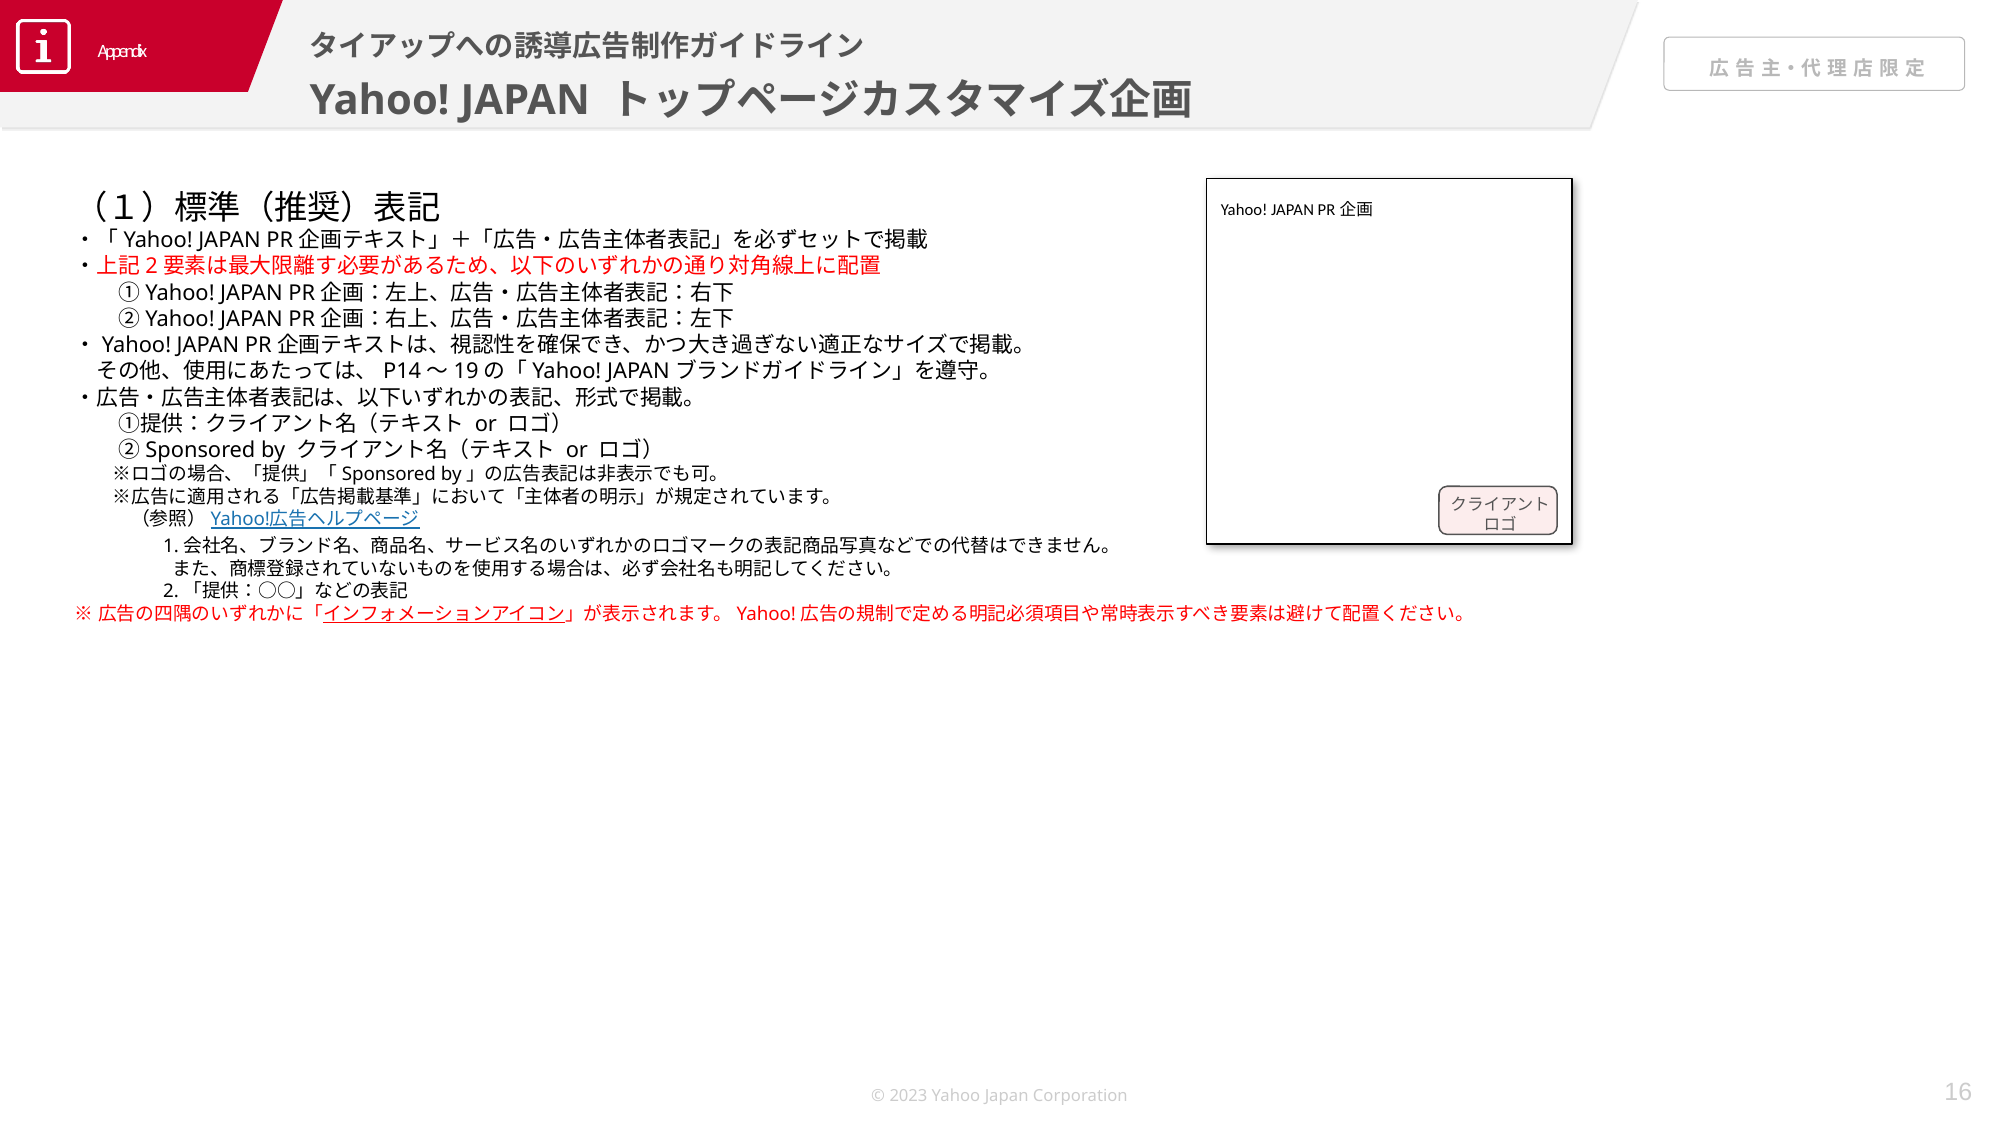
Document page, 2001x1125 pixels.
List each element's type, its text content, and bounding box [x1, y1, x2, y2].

list Appendix [97, 13, 240, 81]
text_box （１）標準（推奨）表記 ・「Yahoo! JAPAN PR企画テキスト」＋「広告・広告主体者表記」を必ずセットで掲載 ・上記2要素は最大限離す必要があるため、以下のいずれかの通り対角線上に配置 ①Yahoo! JAPAN PR企画：左上、広告・広告主体者表記：右下 ②Yahoo! JAPAN PR企画：右上、広告・広告主体者表記：左下 ・Yahoo! JAPAN PR企画テキストは、視認性を確保でき、かつ大き過ぎない適正なサイズで掲載。 その他、使用にあたっては、P14～19の「Yahoo! JAPANブランドガイドライン」を遵守。 ・広告・広告主体者表記は、以下いずれかの表記、形式で掲載。 ①提供：クライアント名（テキスト or ロゴ） ②Sponsored by クライアント名（テキスト or ロゴ） ※ロゴの場合、「提供」「Sponsored by」の広告表記は非表示でも可。 ※広告に適用される「広告掲載基準」において「主体者の明示」が規定されています。 （参照）Yahoo!広告ヘルプページ 1.会社名、ブランド名、商品名、サービス名のいずれかのロゴマークの表記商品写真などでの代替はできません。 また、商標登録されていないものを使用する場合は、必ず会社名も明記してください。 2.「提供：○○」などの表記 ※広告の四隅のいずれかに「インフォメーションアイコン」が表示されます。Yahoo!広告の規制で定める明記必須項目や常時表示すべき要素は避けて配置ください。 [60, 178, 1480, 637]
text_box Yahoo! JAPAN PR企画 [1205, 178, 1443, 239]
text_box タイアップへの誘導広告制作ガイドライン Yahoo! JAPAN トップページカスタマイズ企画 [309, 41, 1645, 97]
text_box クライアント ロゴ [1430, 483, 1571, 544]
picture [7, 11, 79, 78]
text_box [1205, 176, 1574, 546]
